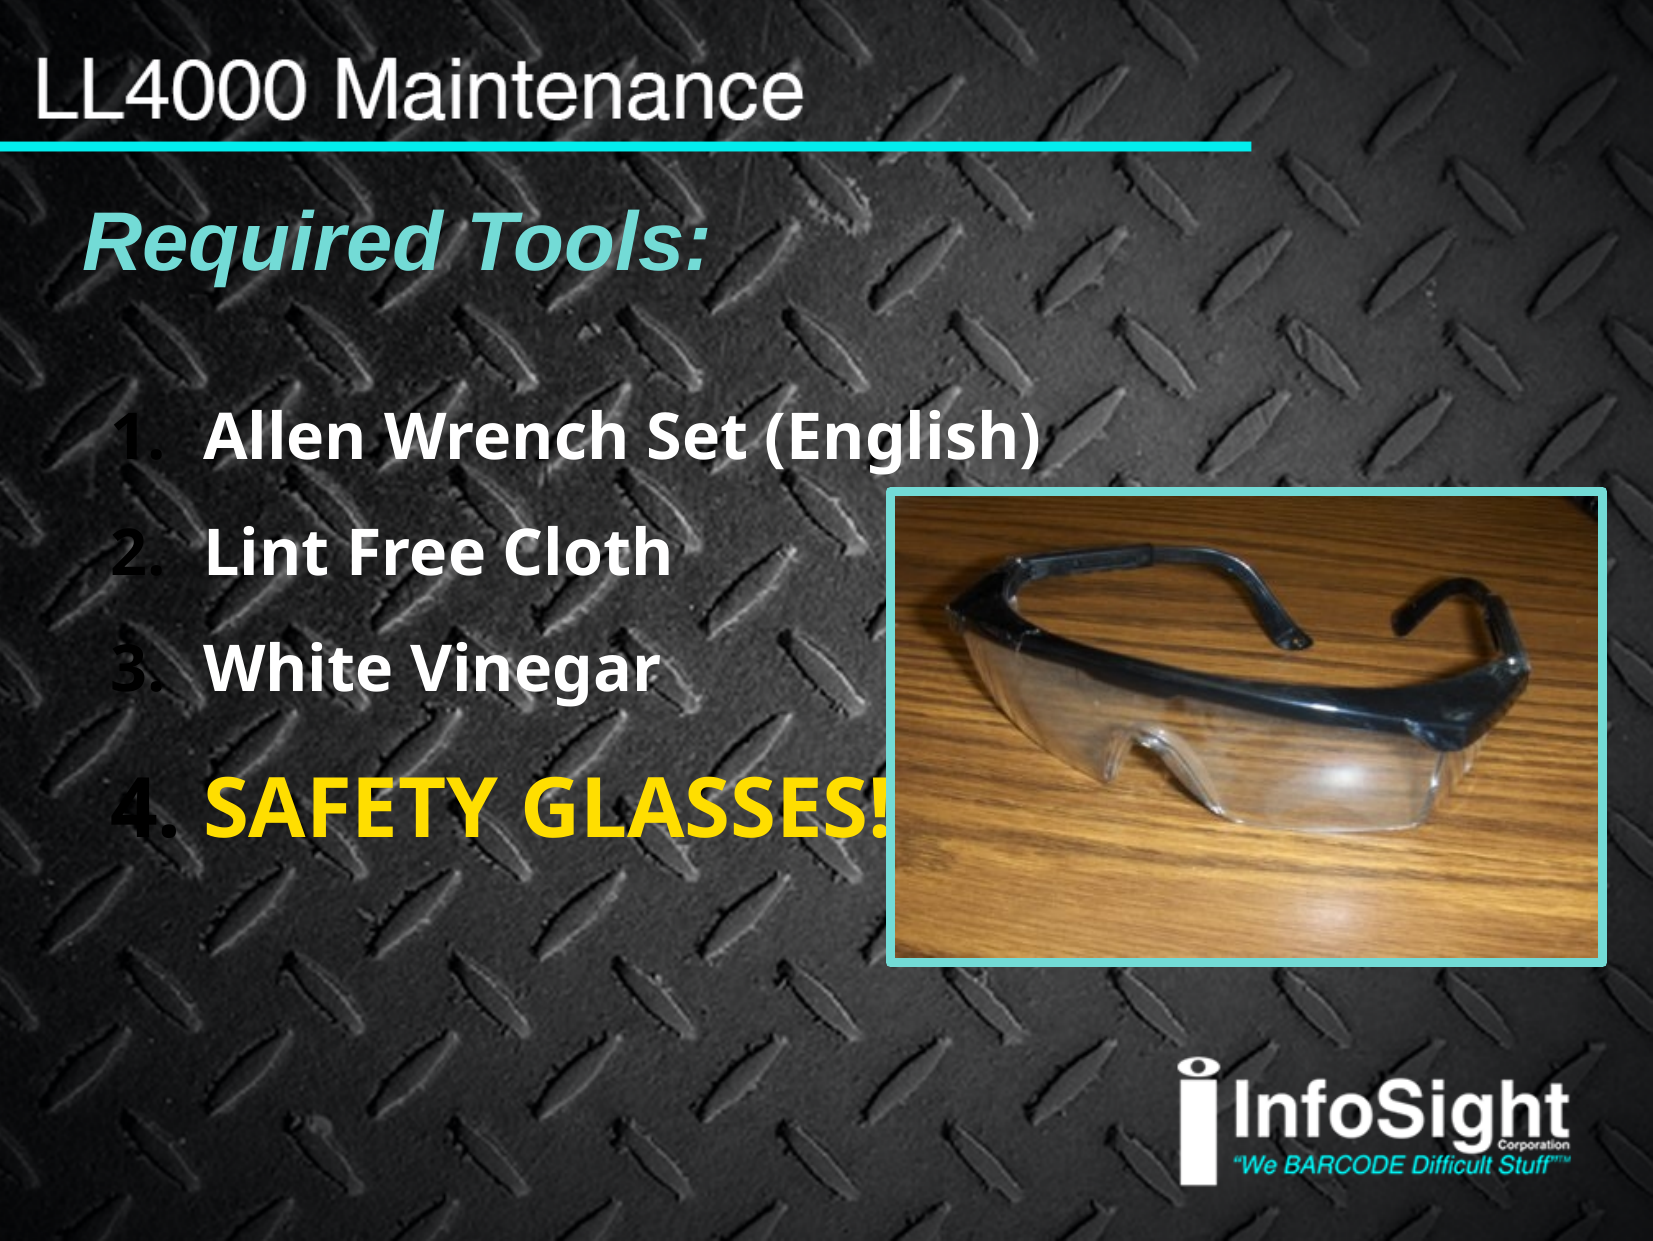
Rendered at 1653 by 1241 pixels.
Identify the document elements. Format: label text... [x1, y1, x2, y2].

picture [0, 0, 1653, 1241]
title Required Tools: [82, 137, 1571, 345]
list Allen Wrench Set (English) Lint Free Cloth White Vinegar SAFETY GLASSES! [110, 352, 1598, 1172]
